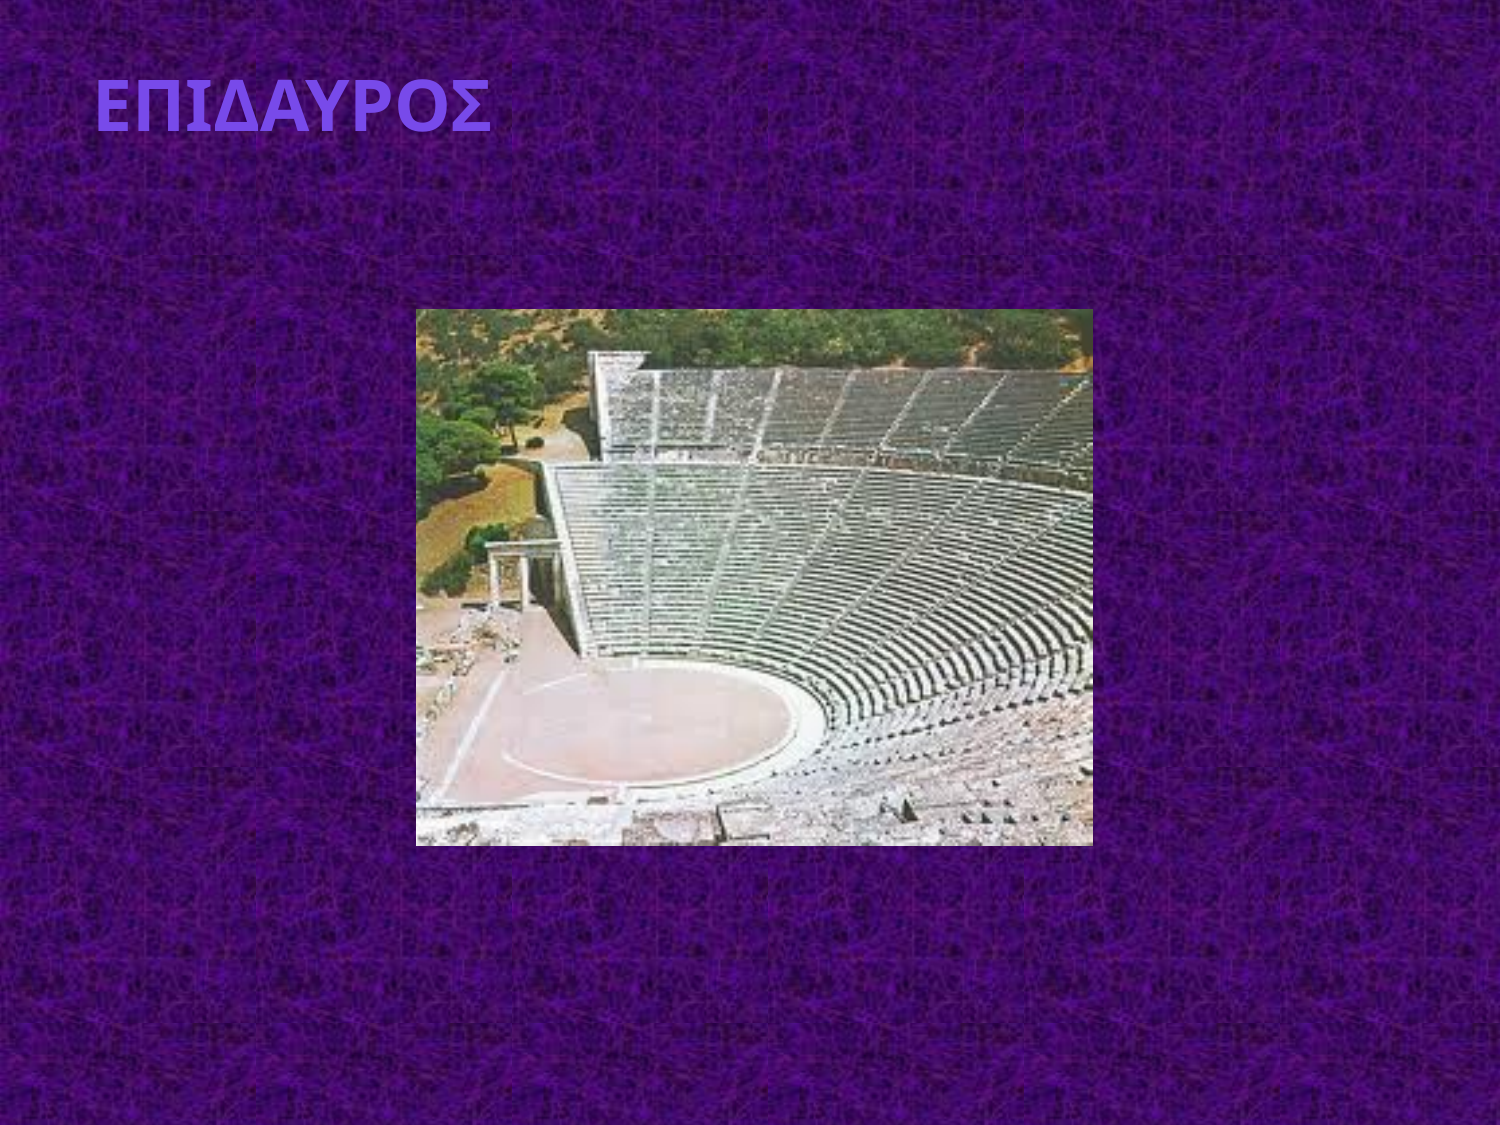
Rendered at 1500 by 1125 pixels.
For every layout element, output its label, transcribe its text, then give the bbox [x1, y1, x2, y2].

picture [0, 0, 1500, 1125]
title EΠΙΔΑΥΡΟΣ [77, 52, 1428, 240]
